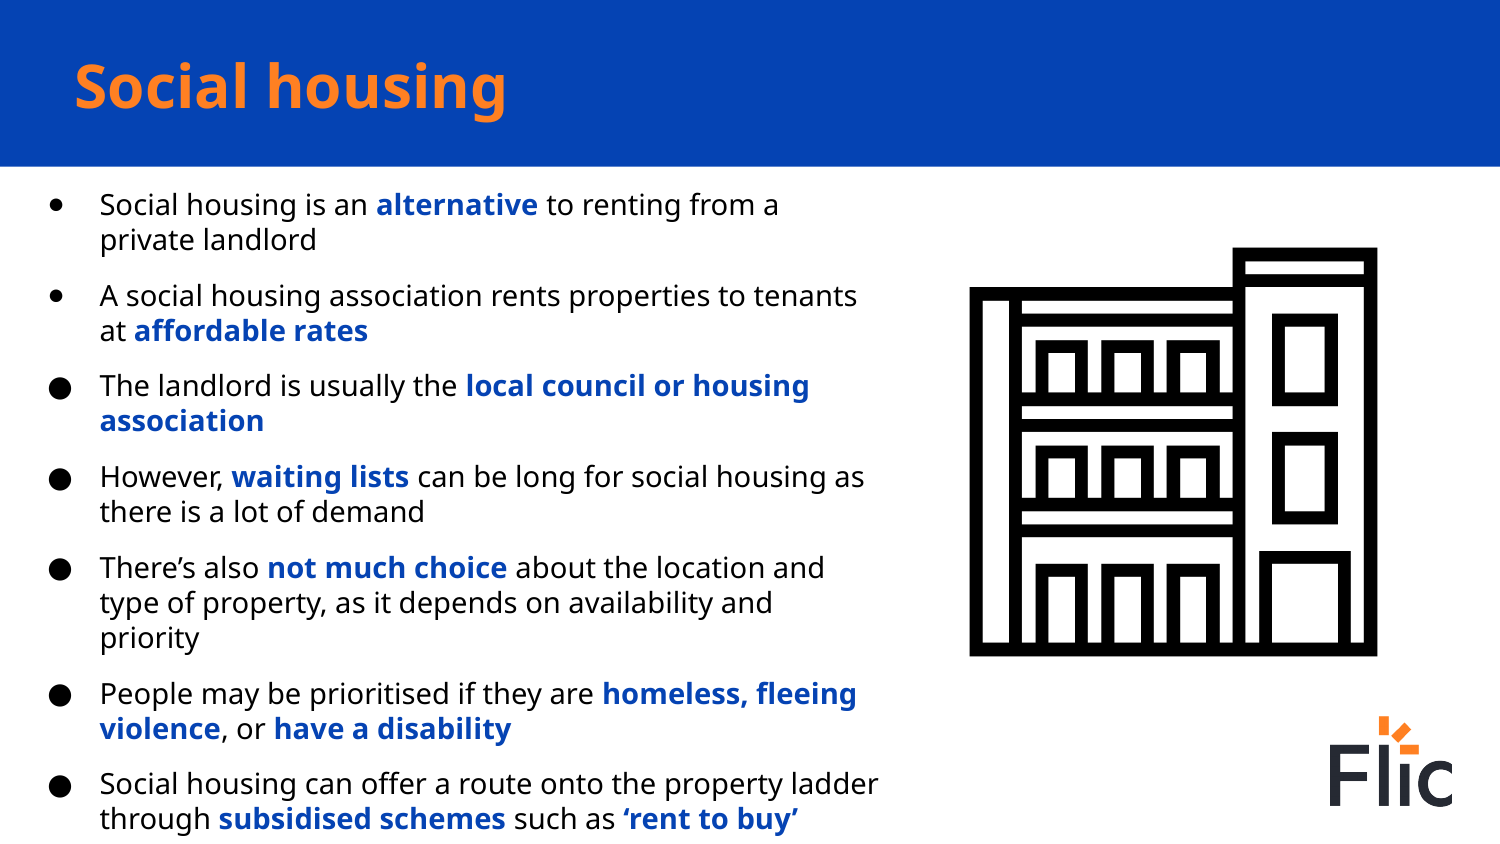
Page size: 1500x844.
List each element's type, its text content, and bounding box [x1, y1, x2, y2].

title Social housing [59, 41, 1467, 127]
picture [839, 117, 1500, 807]
text_box Social housing is an alternative to renting from a private landlord A social housing association rents properties to tenants at affordable rates The landlord is usually the local council or housing association However, waiting lists can be long for social housing as there is a lot of demand There’s also not much choice about the location and type of property, as it depends on availability and priority People may be prioritised if they are homeless, fleeing violence, or have a disability Social housing can offer a route onto the property ladder through subsidised schemes such as ‘rent to buy’ [9, 171, 895, 844]
